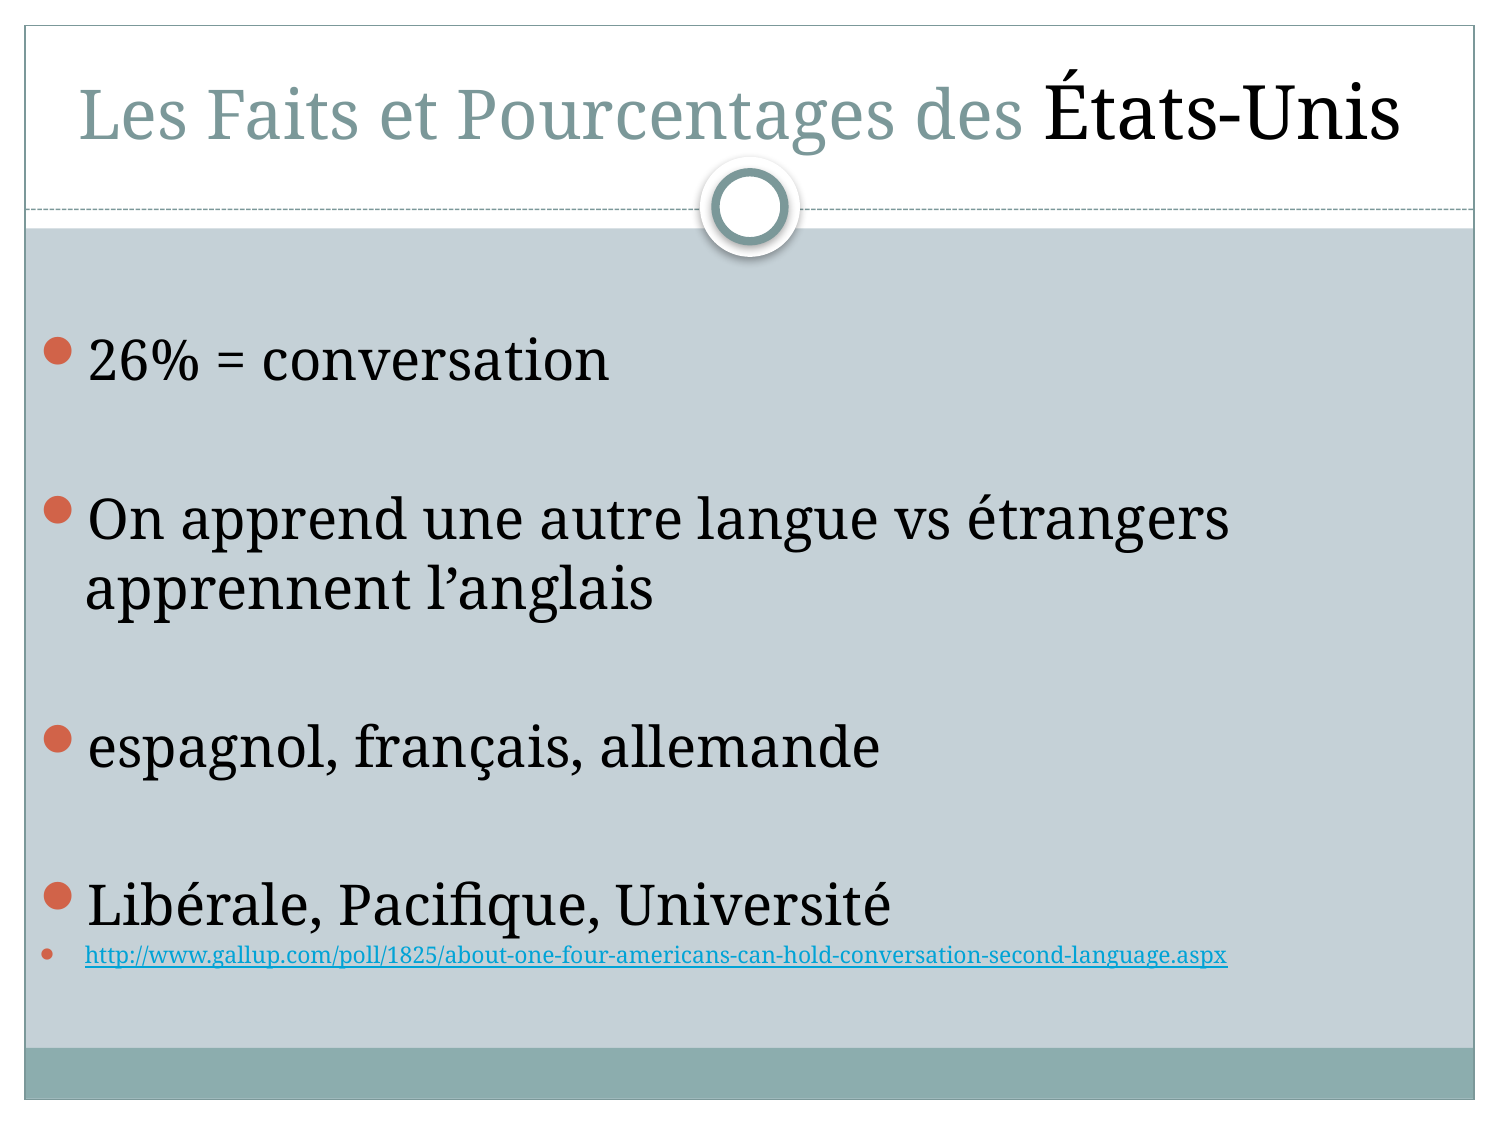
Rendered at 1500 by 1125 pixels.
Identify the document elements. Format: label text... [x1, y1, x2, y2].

text_box 26% = conversation On apprend une autre langue vs étrangers apprennent l’anglais espagnol, français, allemande Libérale, Pacifique, Université http://www.gallup.com/poll/1825/about-one-four-americans-can-hold-conversation-second-language.aspx [24, 237, 1475, 1000]
title Les Faits et Pourcentages des États-Unis [49, 37, 1450, 162]
